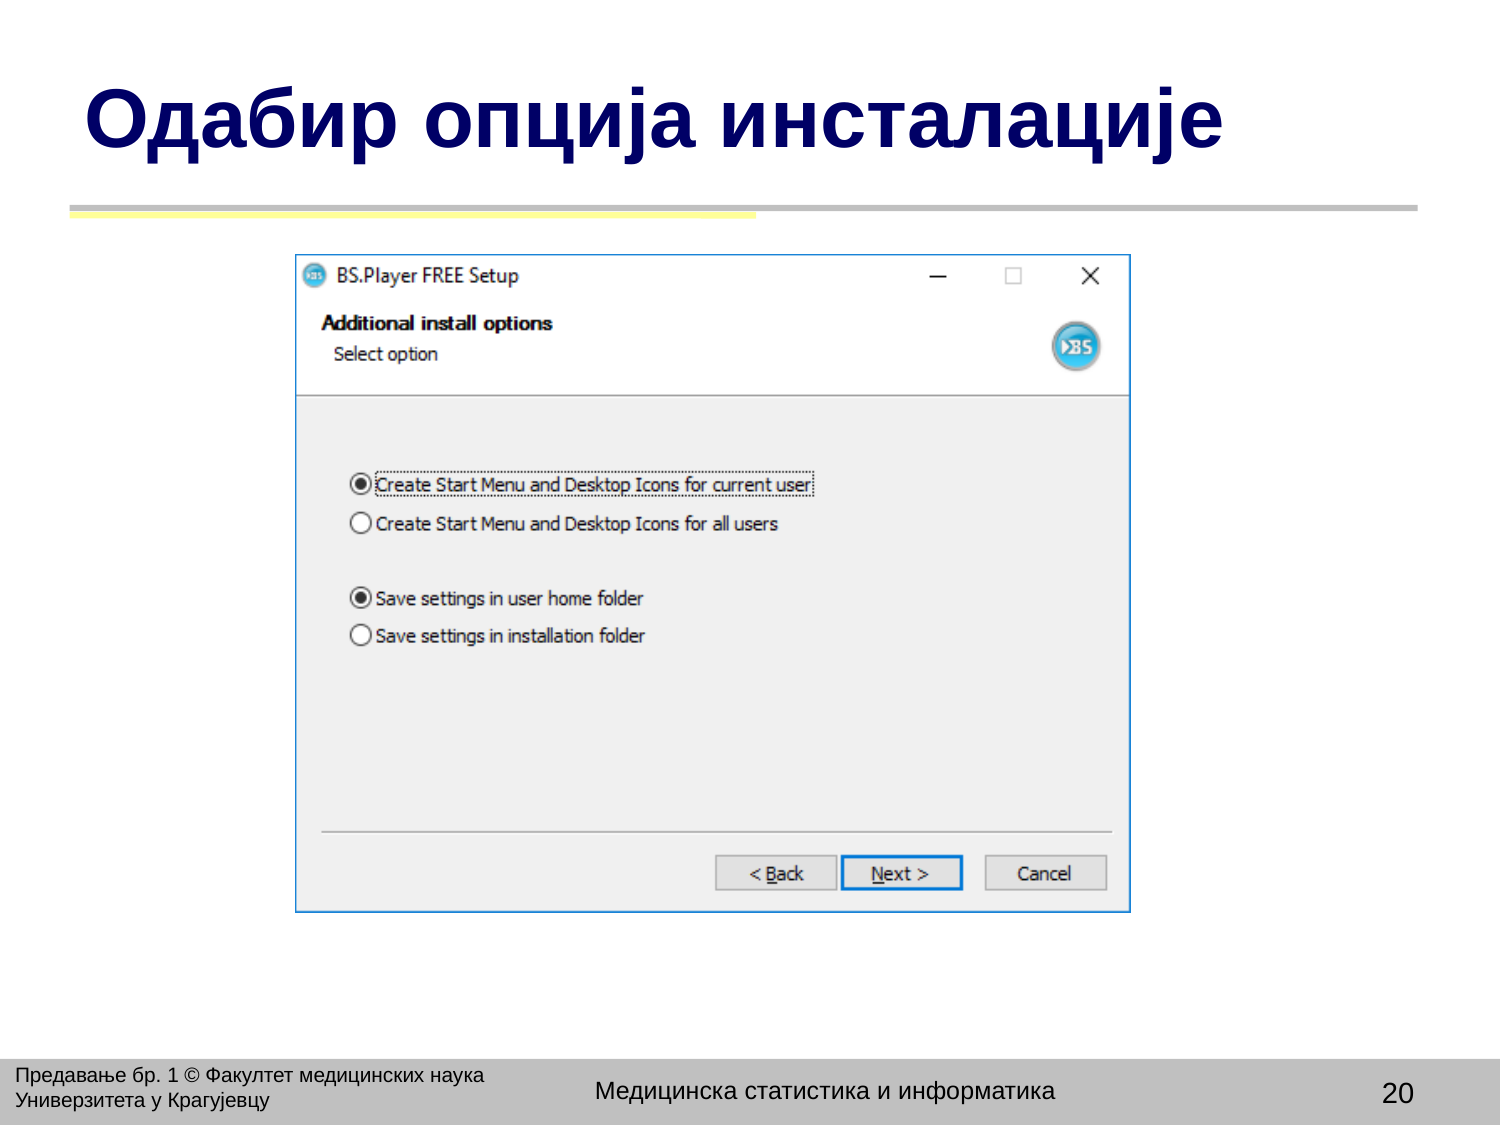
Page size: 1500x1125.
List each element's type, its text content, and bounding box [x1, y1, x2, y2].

slide_number Предавање бр. 1 © Факултет медицинских наука Универзитета у Крагујевцу [0, 1053, 624, 1108]
title Одабир опција инсталације [69, 19, 1426, 208]
picture [295, 254, 1131, 914]
footer Медицинска статистика и информатика [512, 1066, 1140, 1125]
slide_number 20 [1161, 1066, 1430, 1125]
